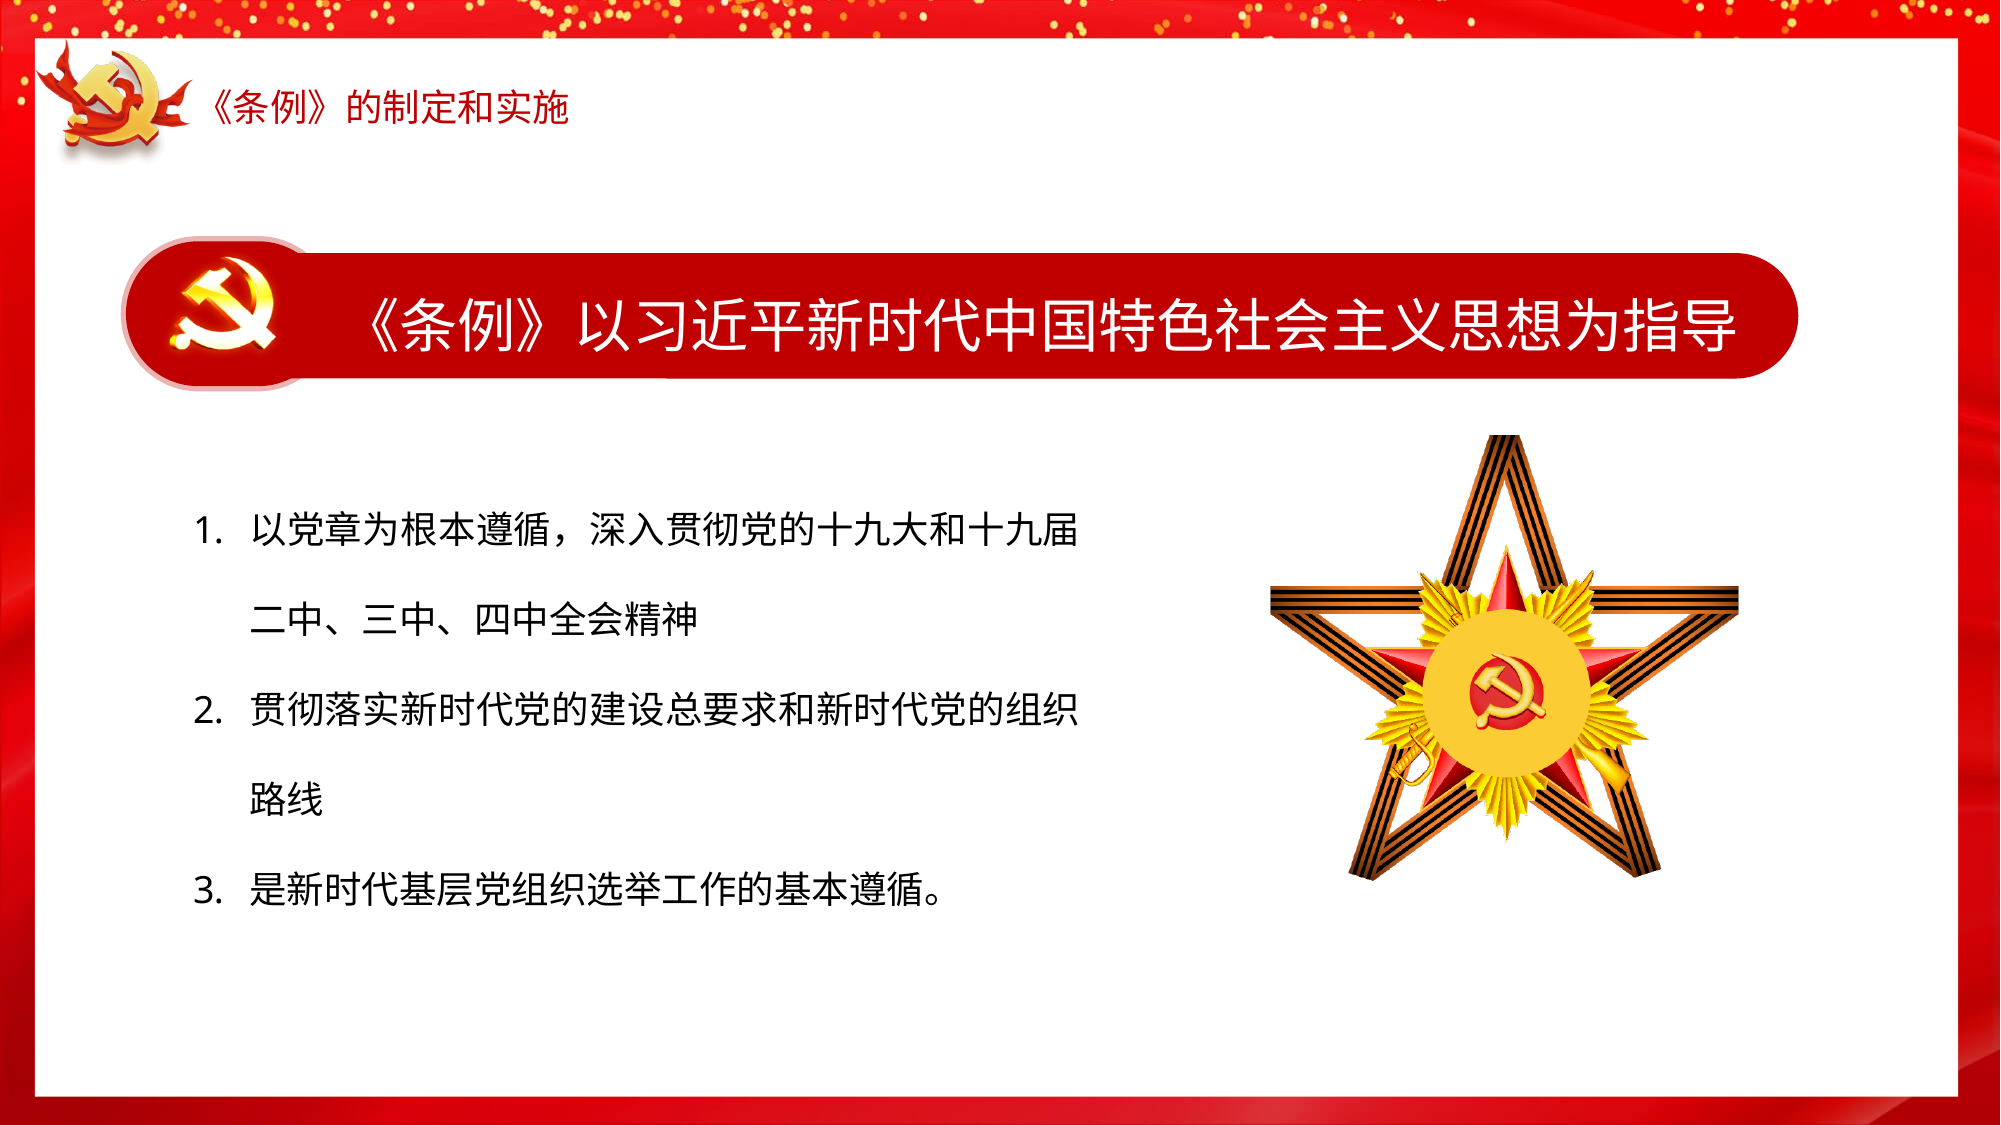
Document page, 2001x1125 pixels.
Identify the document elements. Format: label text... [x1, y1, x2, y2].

picture [0, 0, 2000, 1125]
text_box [125, 241, 1799, 387]
text_box 以党章为根本遵循，深入贯彻党的十九大和十九届二中、三中、四中全会精神 贯彻落实新时代党的建设总要求和新时代党的组织路线 是新时代基层党组织选举工作的基本遵循。 [178, 453, 1096, 918]
text_box [34, 37, 1959, 1098]
text_box 《条例》的制定和实施 [193, 77, 586, 137]
